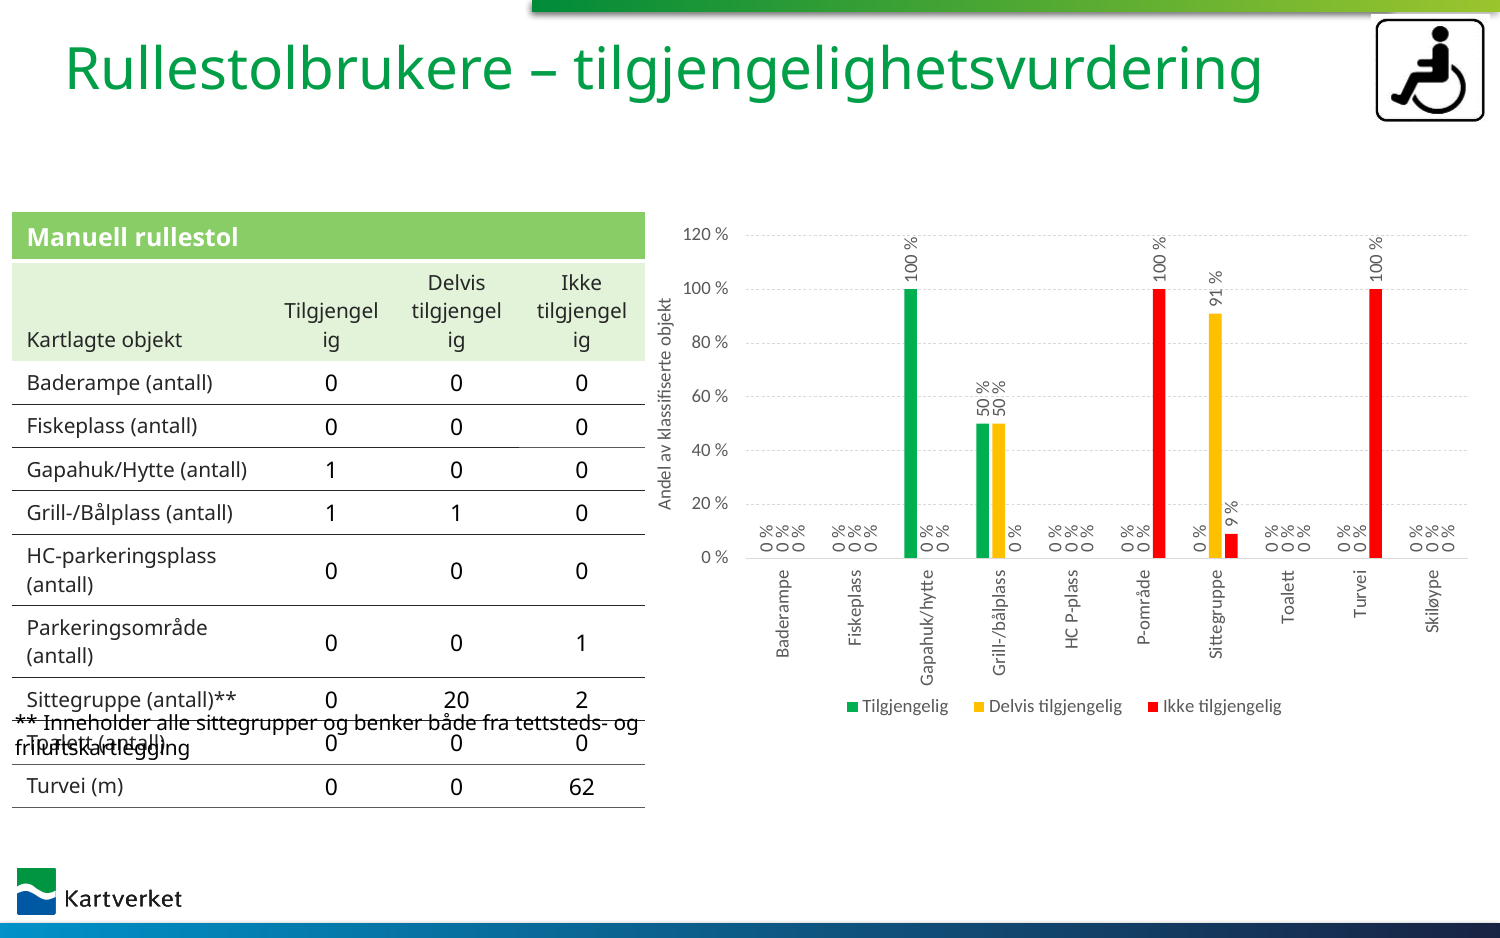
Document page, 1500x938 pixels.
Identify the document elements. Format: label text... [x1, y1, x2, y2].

table_cell Baderampe (antall) [12, 361, 269, 404]
table_cell 0 [269, 768, 394, 807]
table_cell 0 [394, 448, 519, 490]
table_cell 1 [269, 448, 394, 490]
table_cell HC-parkeringsplass (antall) [12, 535, 269, 605]
picture [1371, 13, 1491, 127]
table_cell 0 [394, 405, 519, 447]
table_cell 0 [519, 405, 638, 447]
text_box ** Inneholder alle sittegrupper og benker både fra tettsteds- og friluftskartlegging [0, 702, 745, 768]
table_cell 0 [269, 606, 394, 677]
table_cell 1 [269, 491, 394, 534]
table_cell 0 [394, 535, 519, 605]
table_cell 20 [394, 678, 519, 702]
table_cell 62 [519, 768, 645, 807]
table_cell 0 [394, 606, 519, 677]
table_cell Delvis tilgjengelig [394, 263, 519, 361]
table_cell 0 [394, 361, 519, 404]
table_cell Parkeringsområde (antall) [12, 606, 269, 677]
table_cell Gapahuk/Hytte (antall) [12, 448, 269, 490]
table_cell 0 [519, 448, 638, 490]
table_cell 0 [519, 535, 638, 605]
table_cell 0 [269, 535, 394, 605]
picture [643, 218, 1480, 728]
table_cell 2 [519, 678, 638, 702]
table_cell Grill-/Bålplass (antall) [12, 491, 269, 534]
table_cell Fiskeplass (antall) [12, 405, 269, 447]
table_cell Turvei (m) [12, 768, 269, 807]
table_cell 1 [394, 491, 519, 534]
table_cell Ikke tilgjengelig [519, 263, 638, 361]
table_cell 0 [269, 361, 394, 404]
table_cell Kartlagte objekt [12, 263, 269, 361]
table_cell Sittegruppe (antall)** [12, 678, 269, 702]
table_cell 0 [519, 491, 638, 534]
table_cell 1 [519, 606, 638, 677]
table_header Manuell rullestol [12, 212, 645, 259]
table_cell 0 [269, 405, 394, 447]
table_cell 0 [394, 768, 519, 807]
text_box Rullestolbrukere – tilgjengelighetsvurdering [49, 12, 1372, 109]
table_cell 0 [269, 678, 394, 702]
table_cell Tilgjengelig [269, 263, 394, 361]
table_cell 0 [519, 361, 638, 404]
